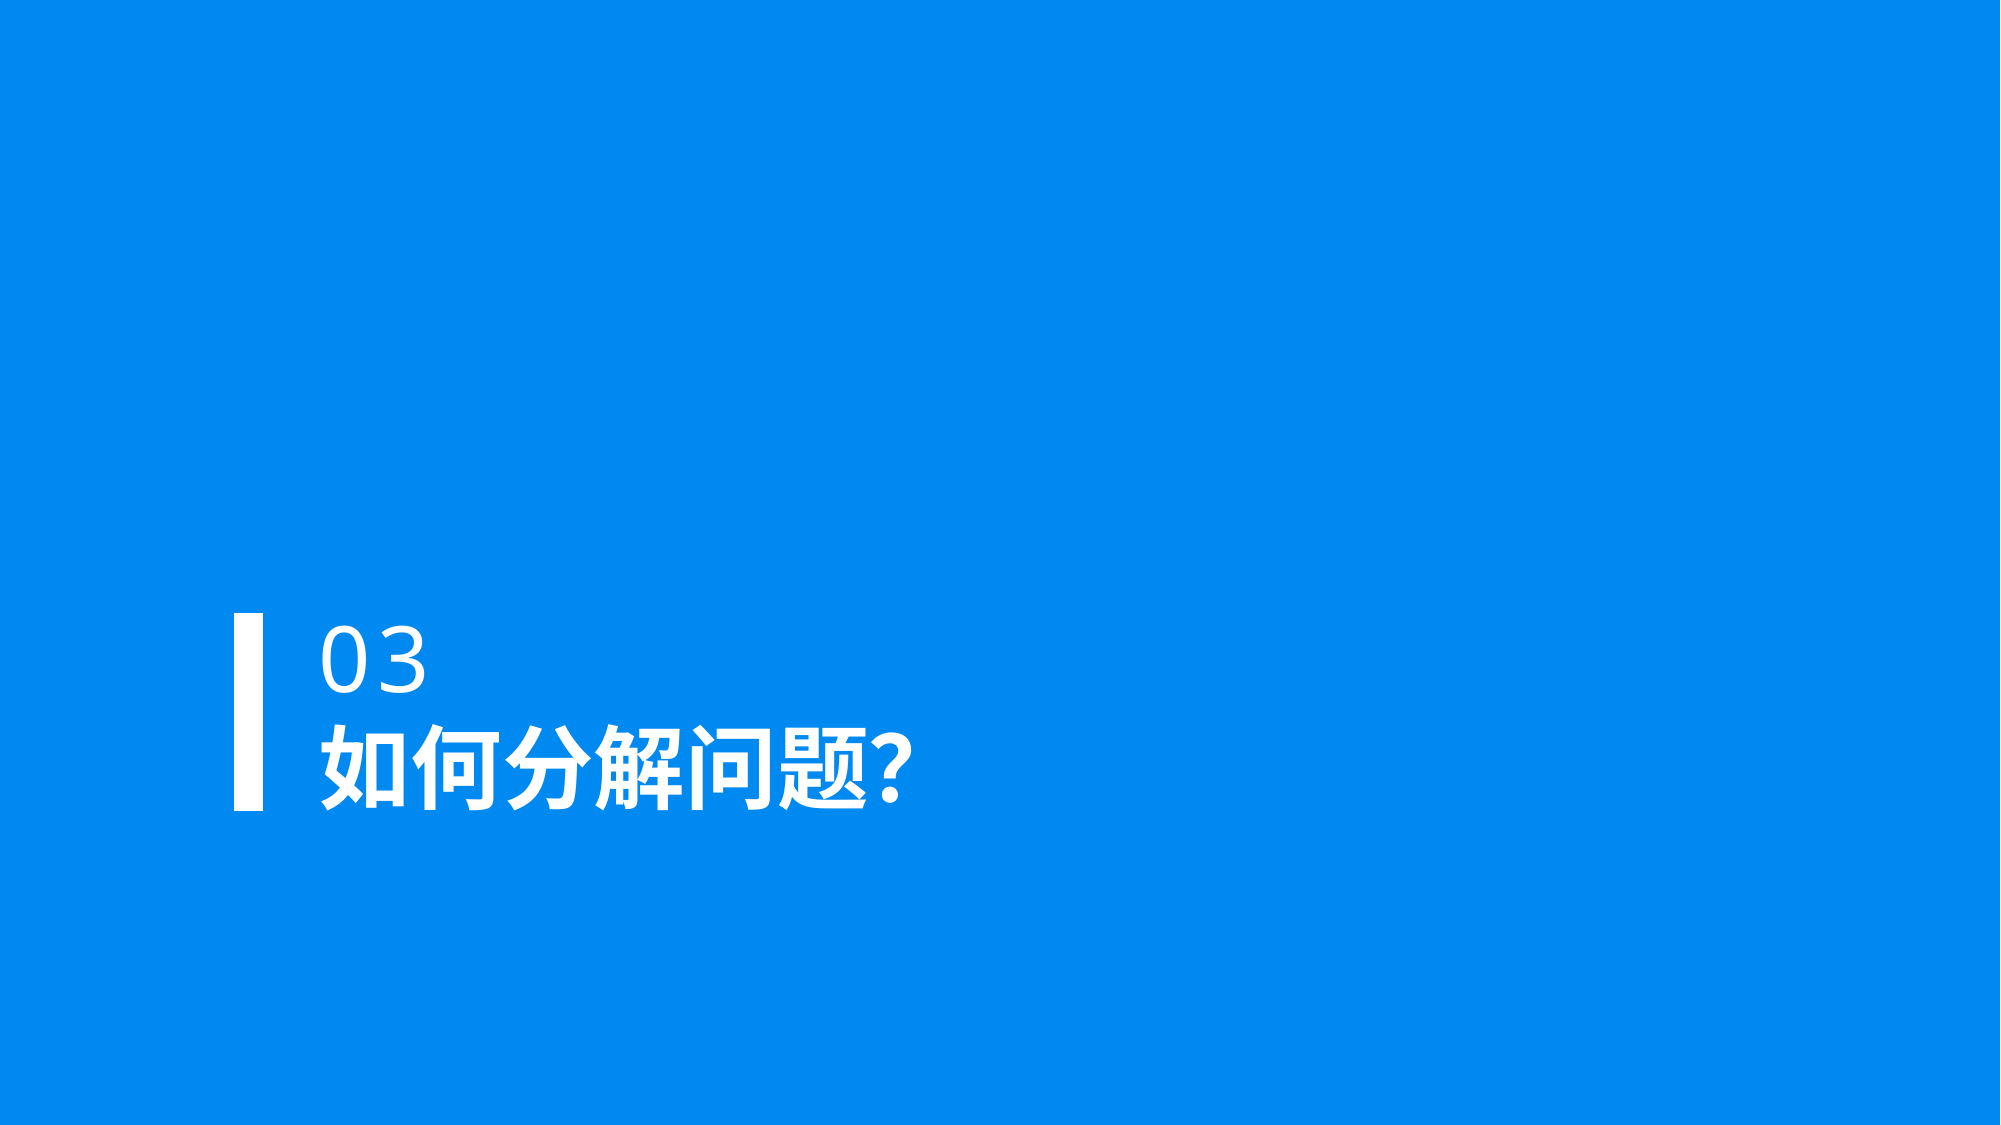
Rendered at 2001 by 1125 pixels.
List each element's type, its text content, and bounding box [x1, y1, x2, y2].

text_box 03 如何分解问题？ [304, 593, 1088, 829]
